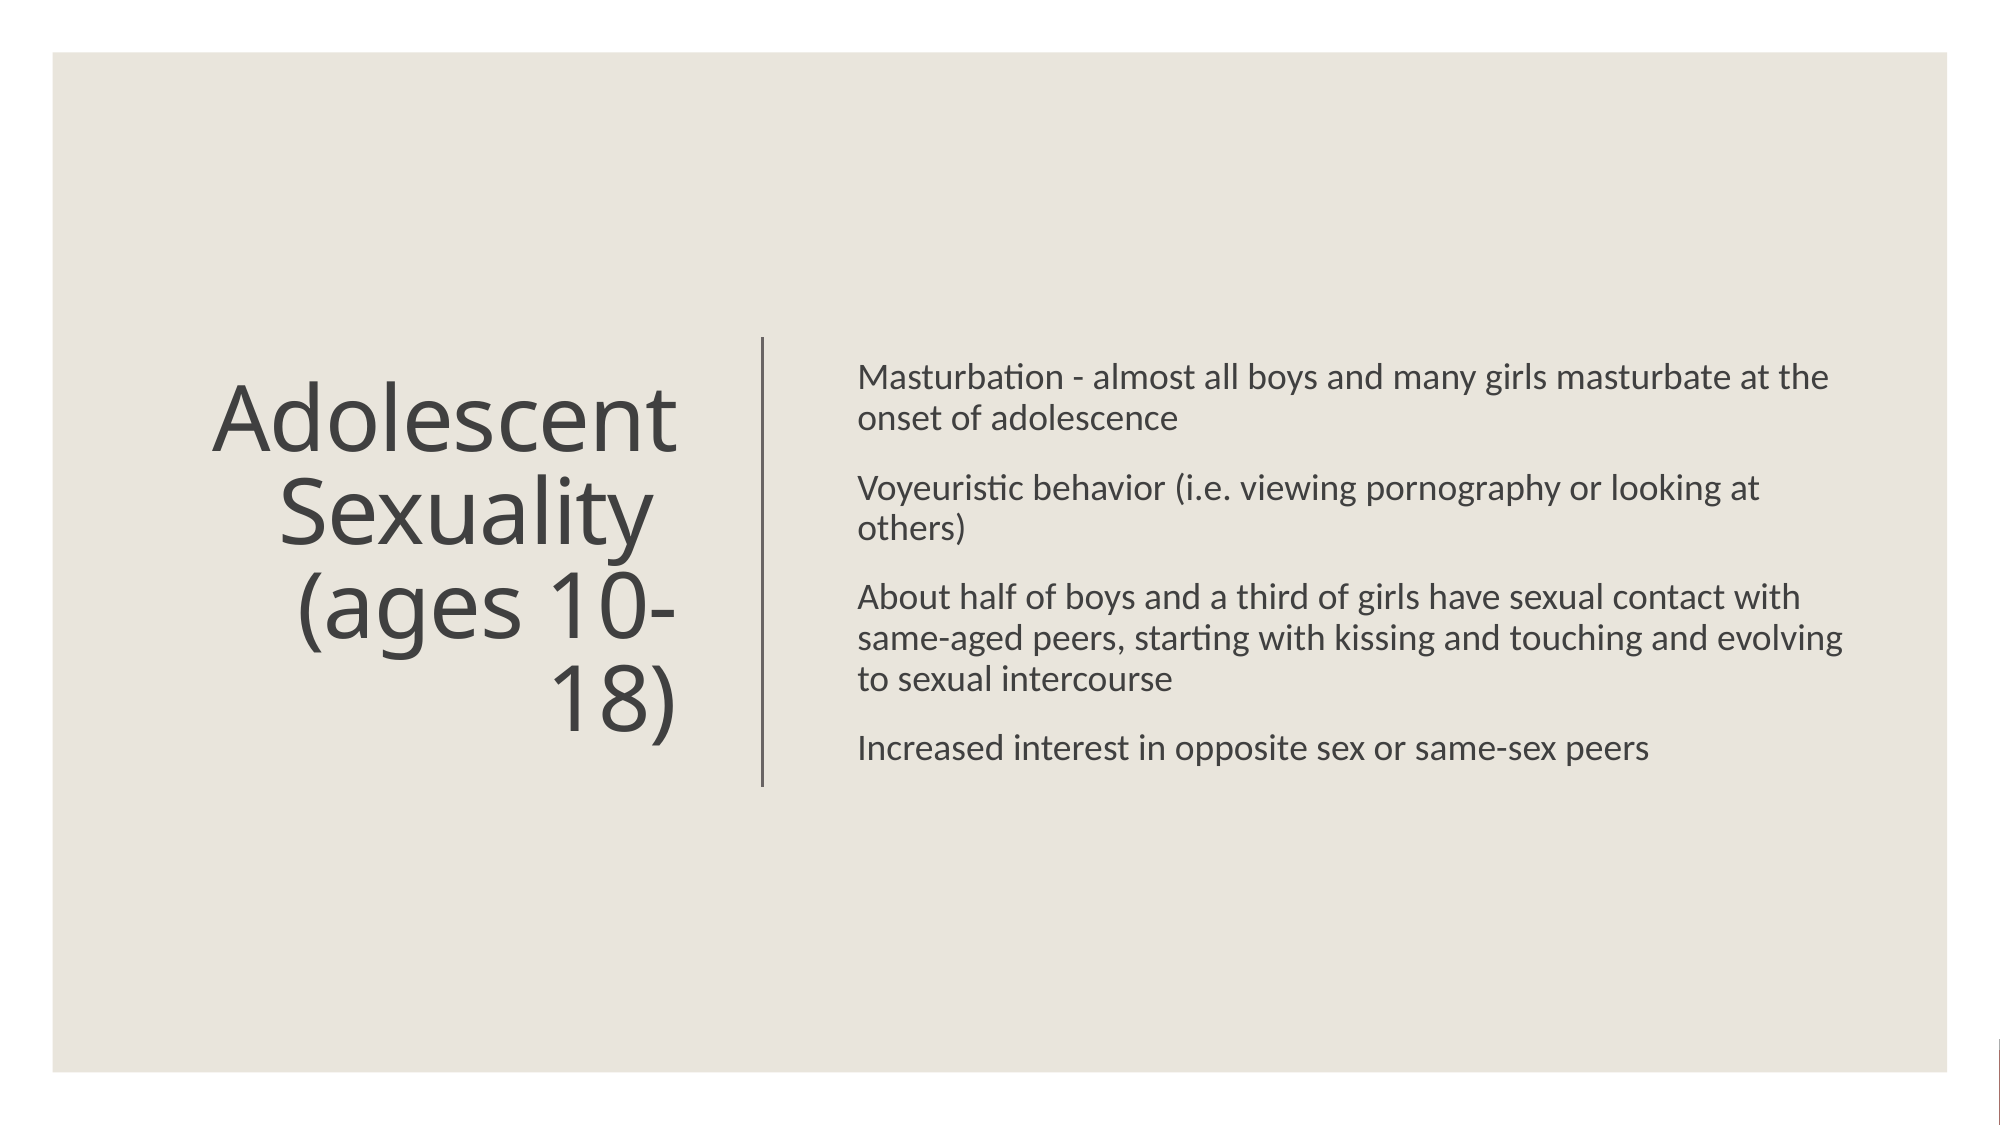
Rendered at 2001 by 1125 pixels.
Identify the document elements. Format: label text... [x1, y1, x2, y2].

text_box [51, 51, 1948, 1074]
title Adolescent Sexuality (ages 10-18) [158, 158, 693, 969]
text_box [0, 0, 2000, 1125]
list Masturbation - almost all boys and many girls masturbate at the onset of adolescence Voyeuristic behavior (i.e. viewing pornography or looking at others) About half of boys and a third of girls have sexual contact with same-aged peers, starting with kissing and touching and evolving to sexual intercourse Increased interest in opposite sex or same-sex peers [842, 158, 1849, 969]
